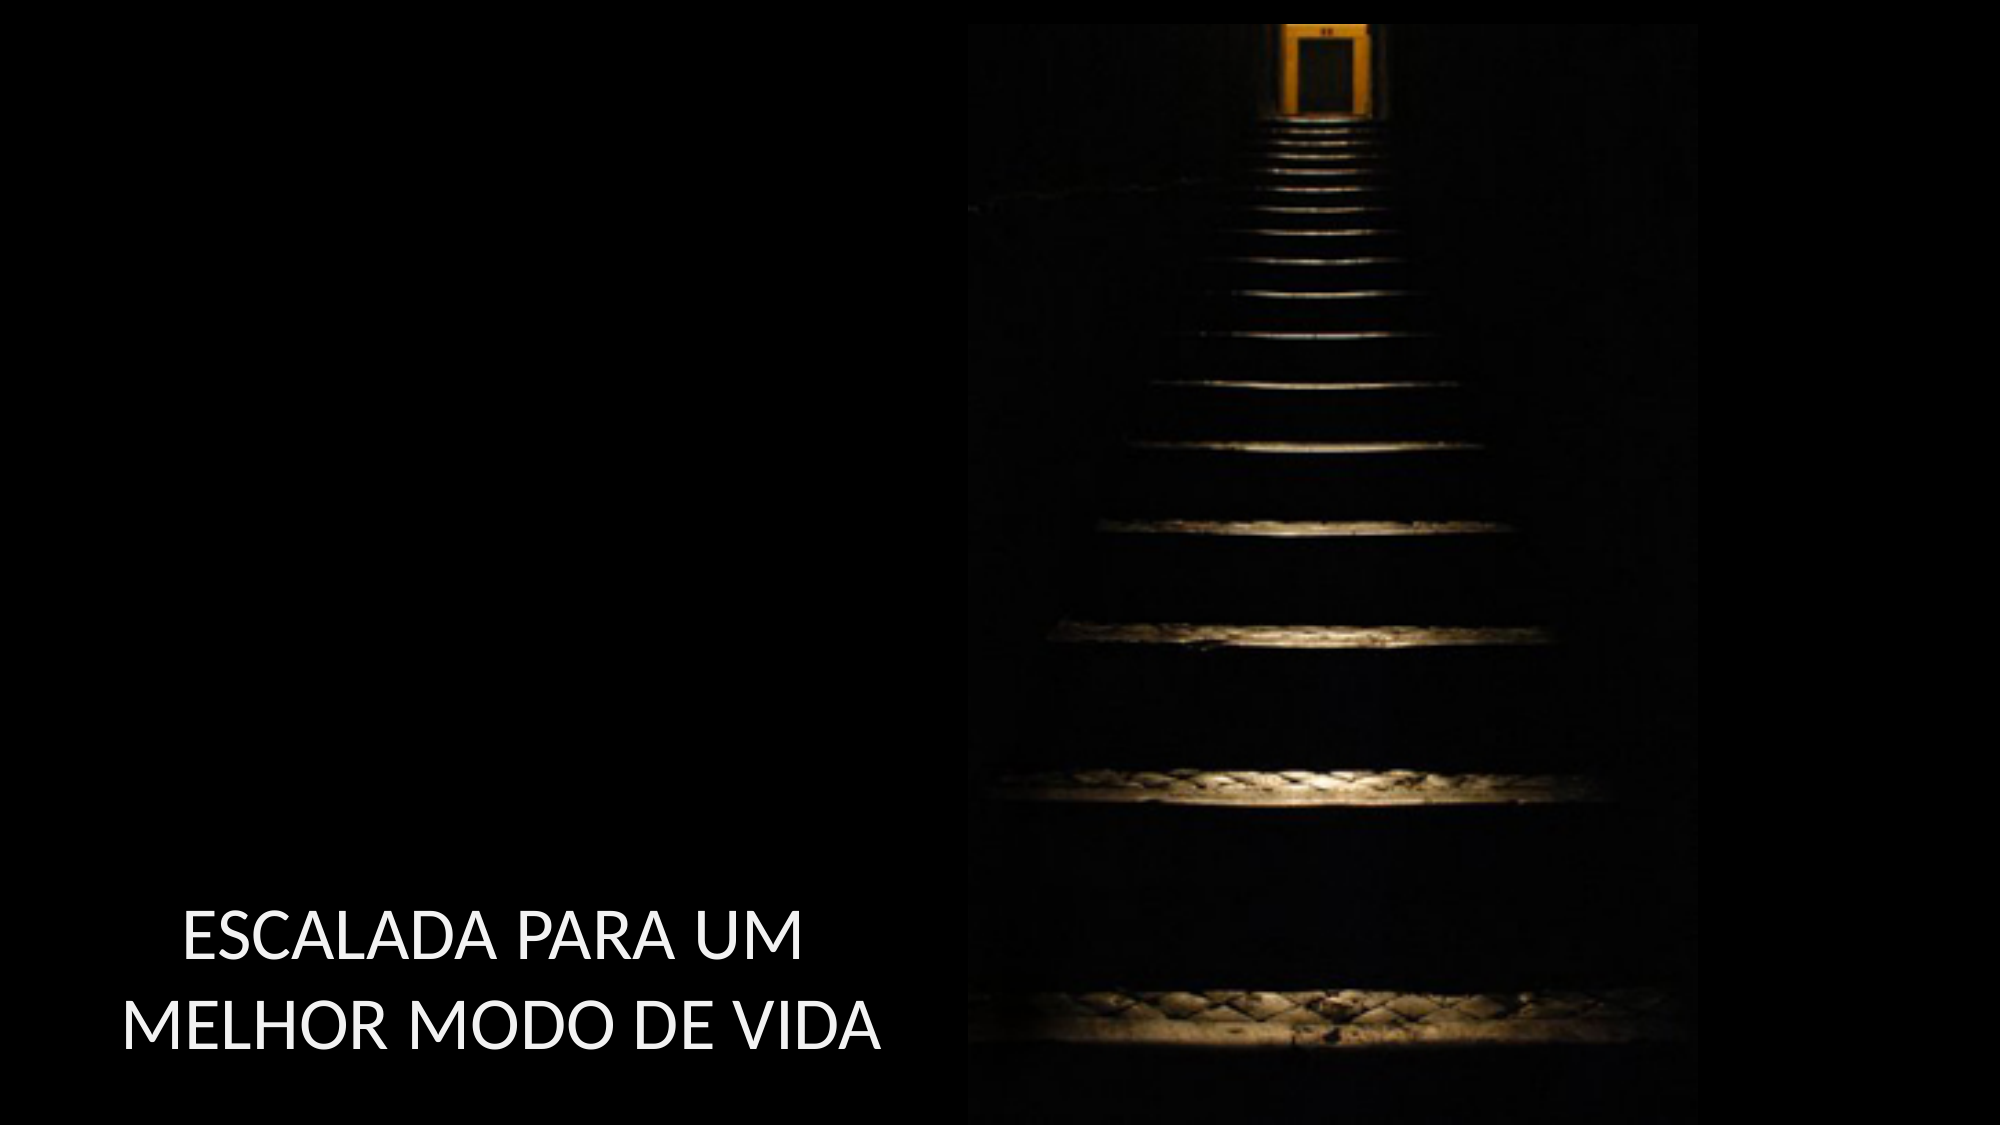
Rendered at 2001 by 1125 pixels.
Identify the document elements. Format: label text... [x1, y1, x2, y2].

picture [968, 24, 1698, 1125]
text_box ESCALADA PARA UM MELHOR MODO DE VIDA [35, 876, 968, 1072]
